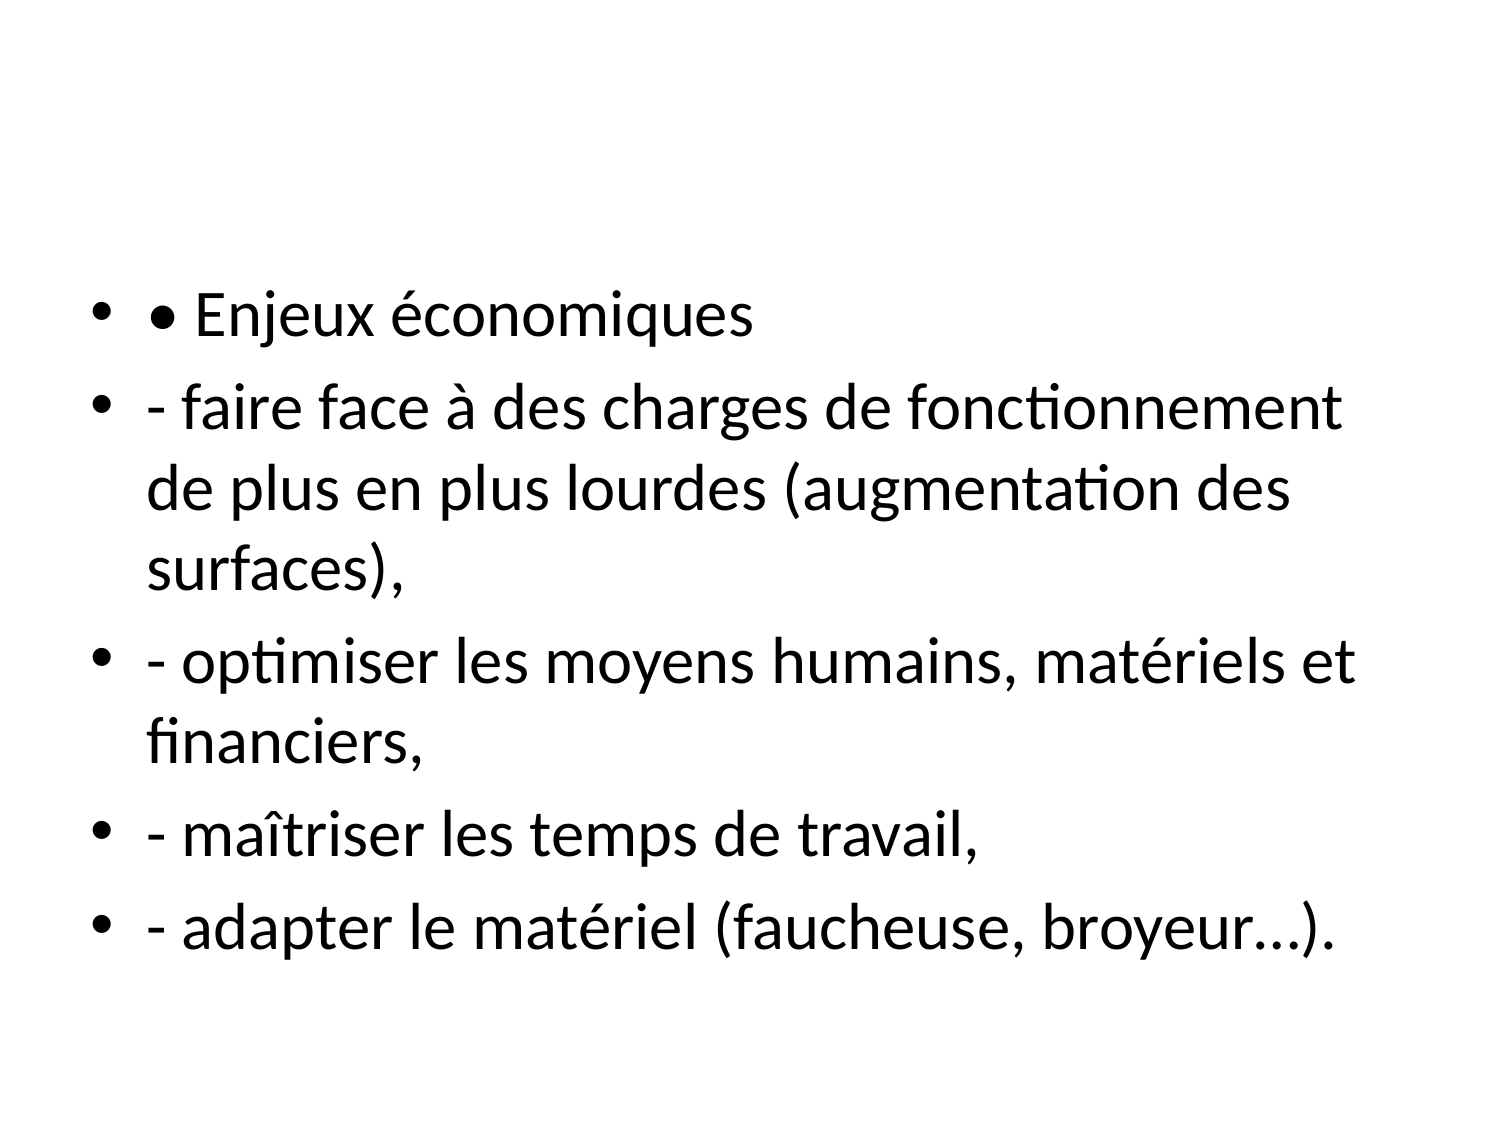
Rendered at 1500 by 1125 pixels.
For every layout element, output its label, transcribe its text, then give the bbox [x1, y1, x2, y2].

list • Enjeux économiques - faire face à des charges de fonctionnement de plus en plus lourdes (augmentation des surfaces), - optimiser les moyens humains, matériels et financiers, - maîtriser les temps de travail, - adapter le matériel (faucheuse, broyeur…). [75, 262, 1425, 1005]
